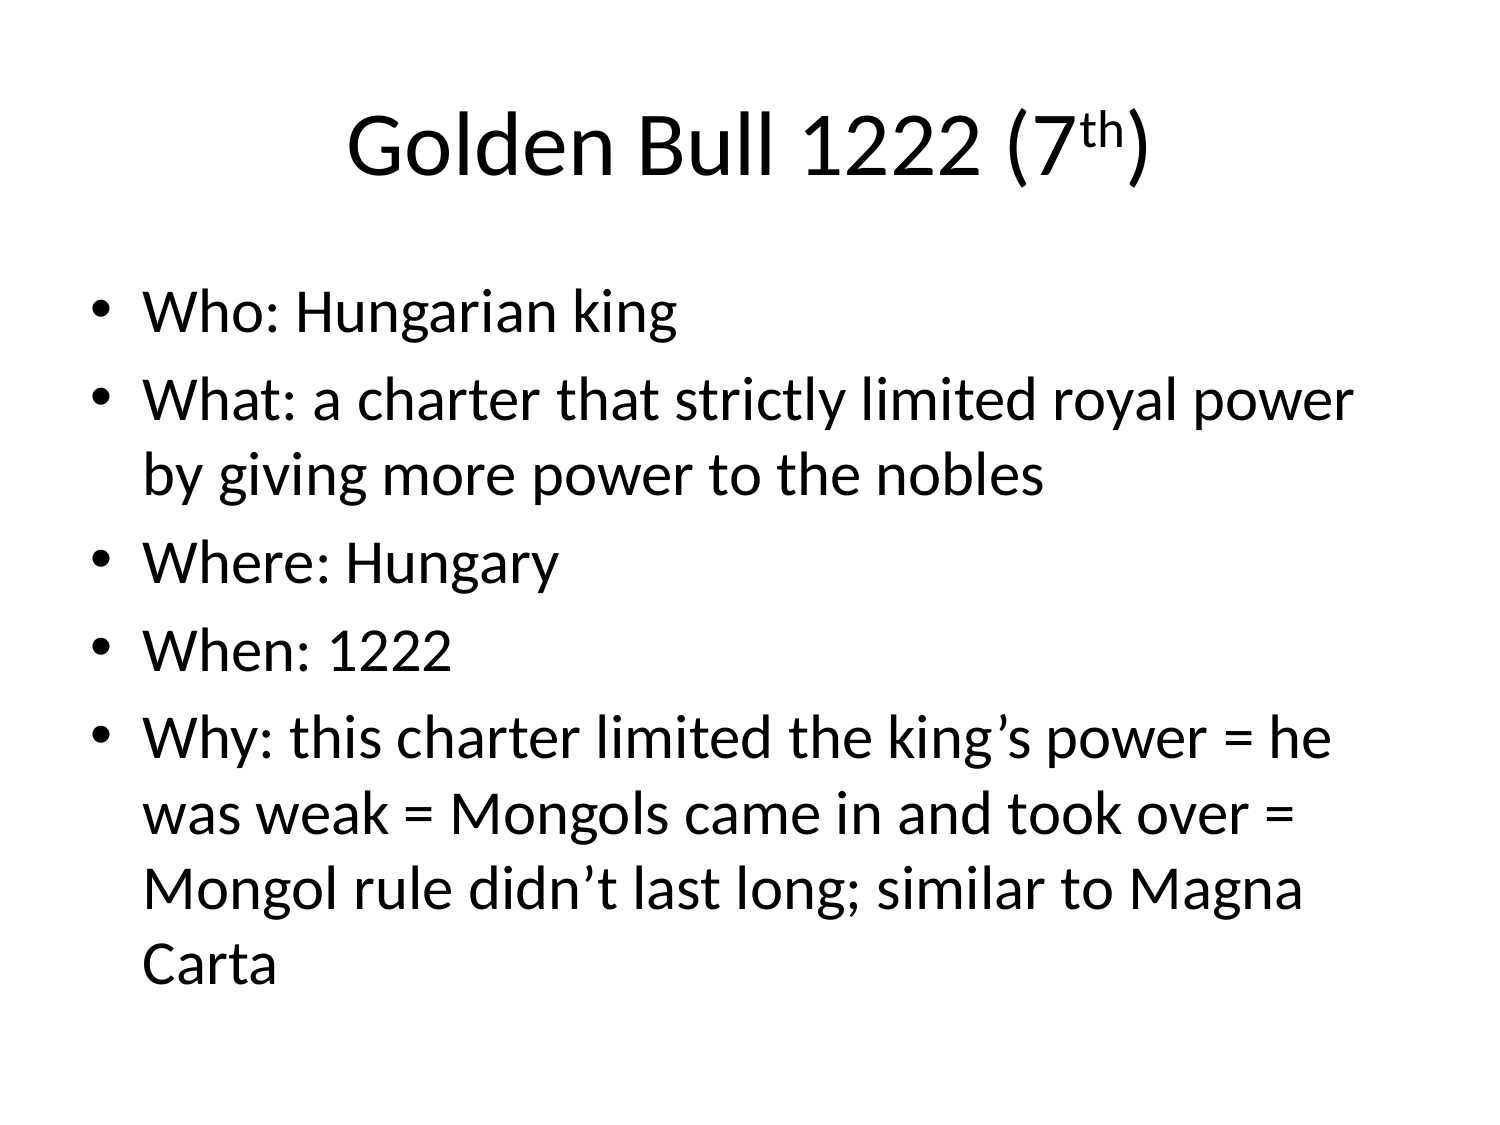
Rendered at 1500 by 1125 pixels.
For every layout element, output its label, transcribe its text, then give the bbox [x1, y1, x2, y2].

title Golden Bull 1222 (7th) [75, 45, 1425, 233]
list Who: Hungarian king What: a charter that strictly limited royal power by giving more power to the nobles Where: Hungary When: 1222 Why: this charter limited the king’s power = he was weak = Mongols came in and took over = Mongol rule didn’t last long; similar to Magna Carta [75, 262, 1425, 1005]
